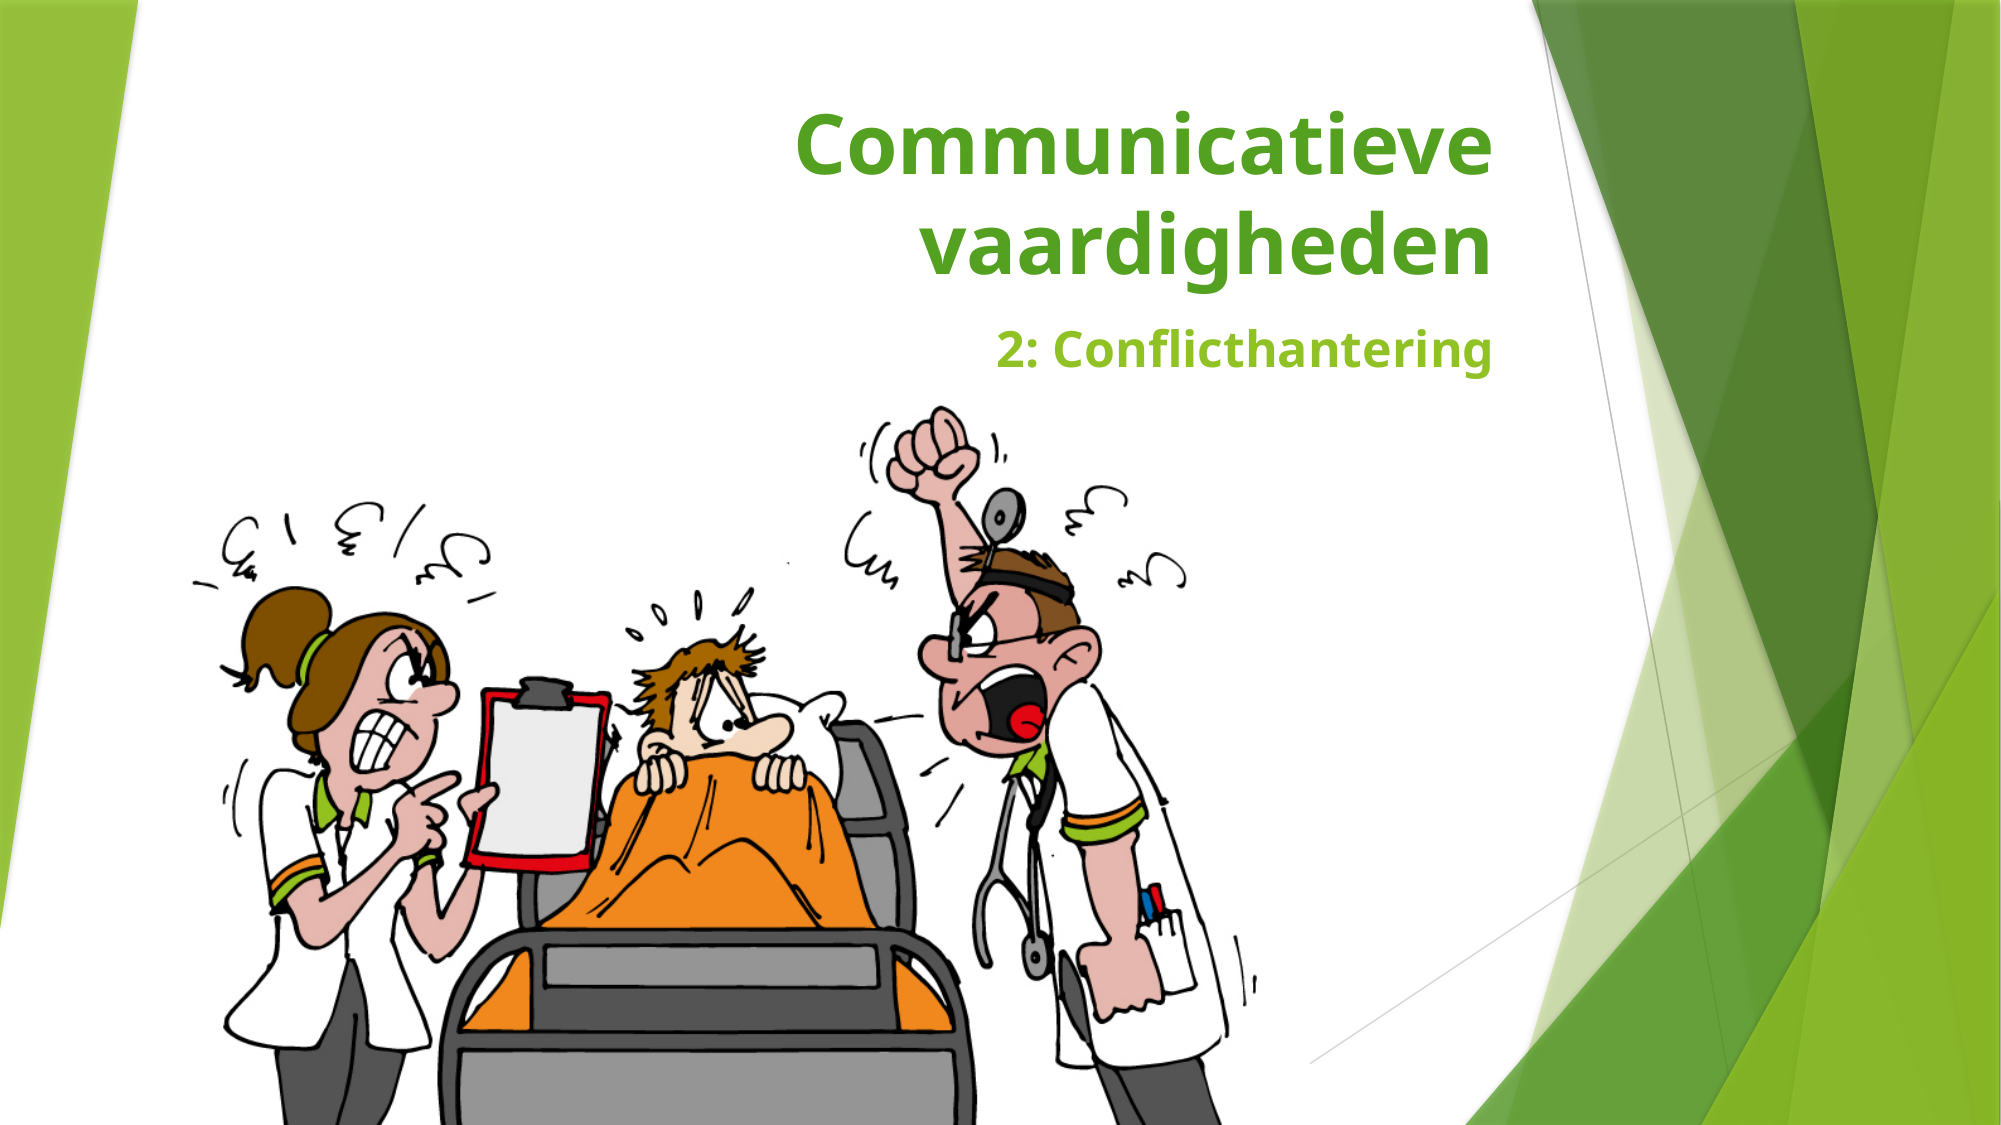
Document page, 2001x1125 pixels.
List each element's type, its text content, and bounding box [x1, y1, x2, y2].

subtitle 2: Conflicthantering [235, 310, 1510, 491]
picture [125, 382, 1311, 1125]
title Communicatieve vaardigheden [235, 28, 1510, 299]
